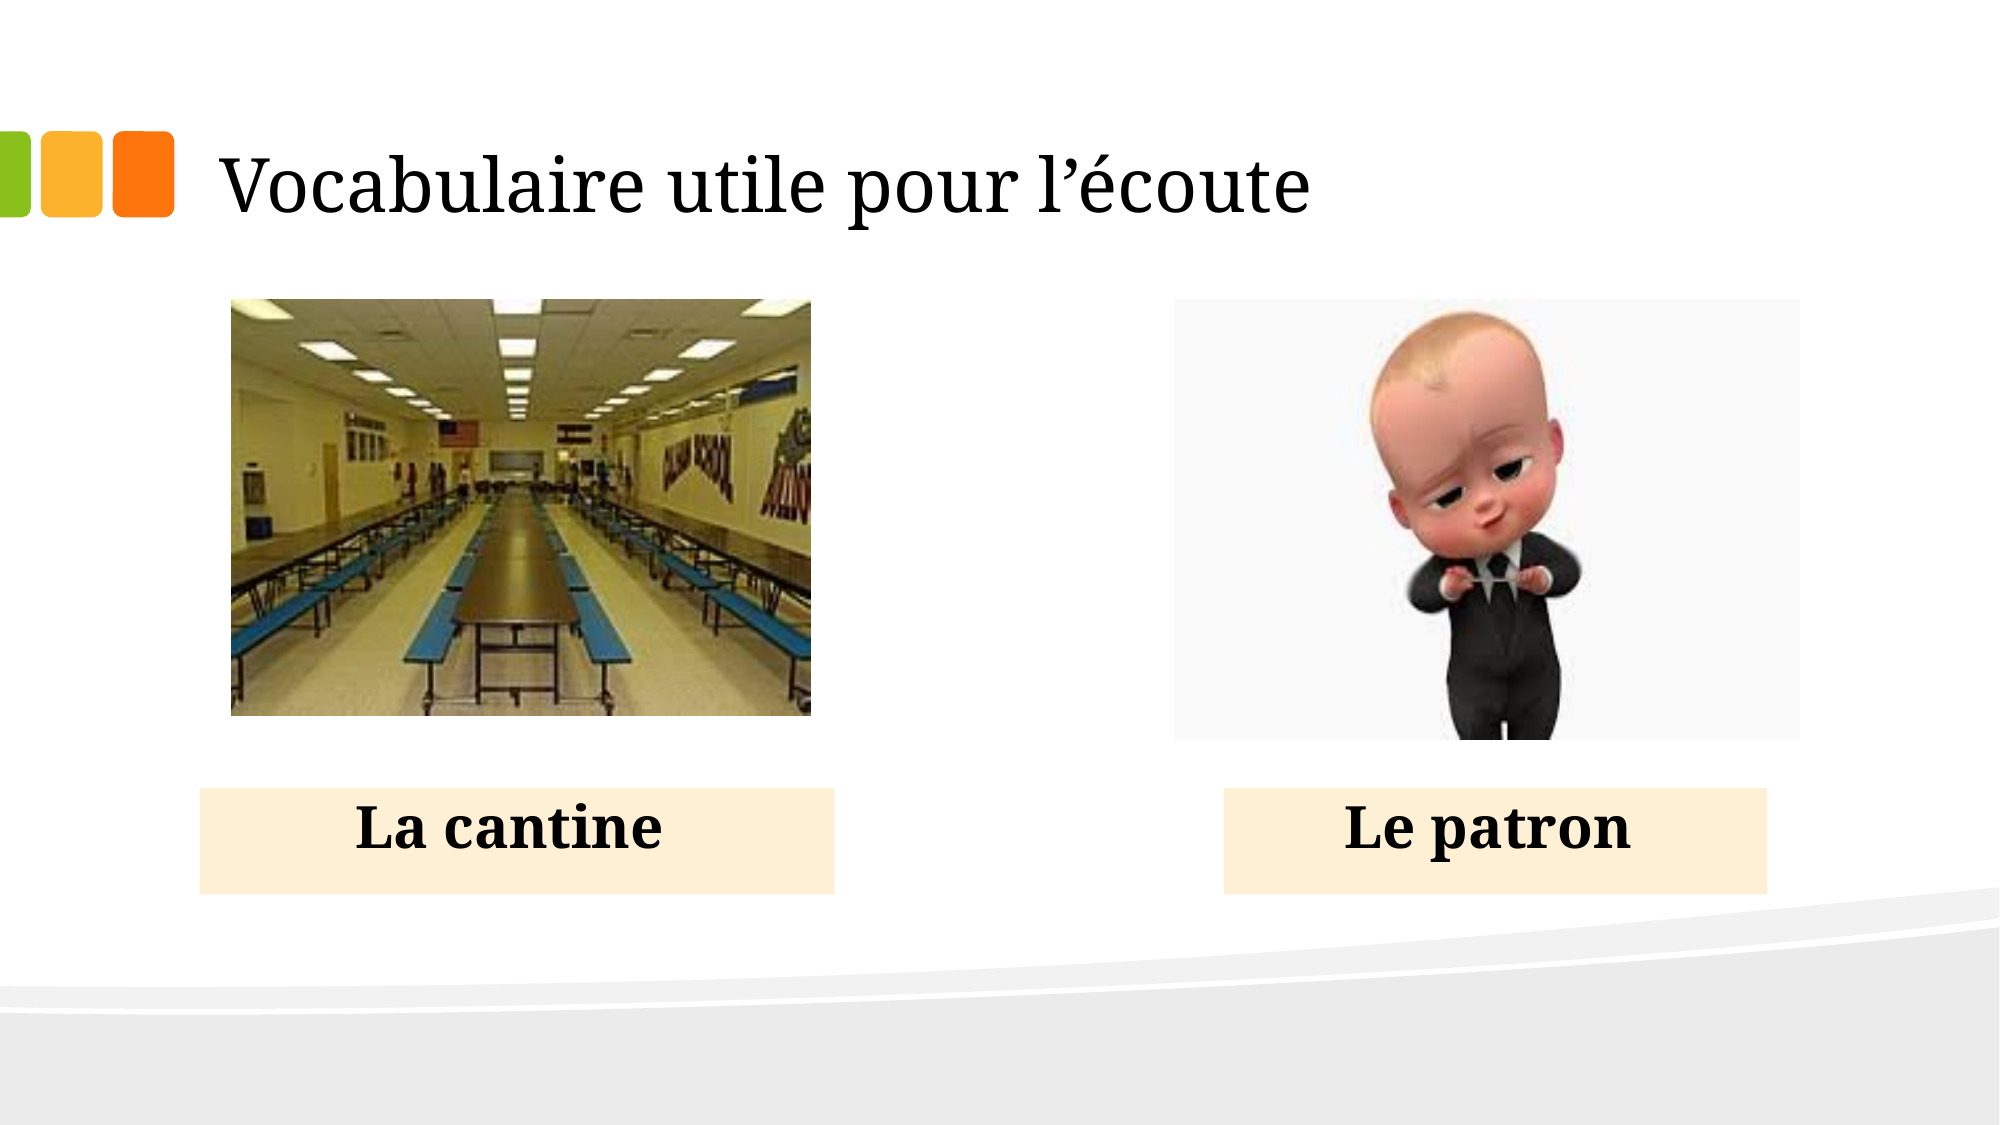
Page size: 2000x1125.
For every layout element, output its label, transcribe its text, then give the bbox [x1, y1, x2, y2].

text_box Le patron [1224, 788, 1768, 895]
title Vocabulaire utile pour l’écoute [199, 24, 1800, 238]
picture [231, 299, 811, 717]
list La cantine [199, 788, 835, 895]
picture [1174, 299, 1800, 740]
